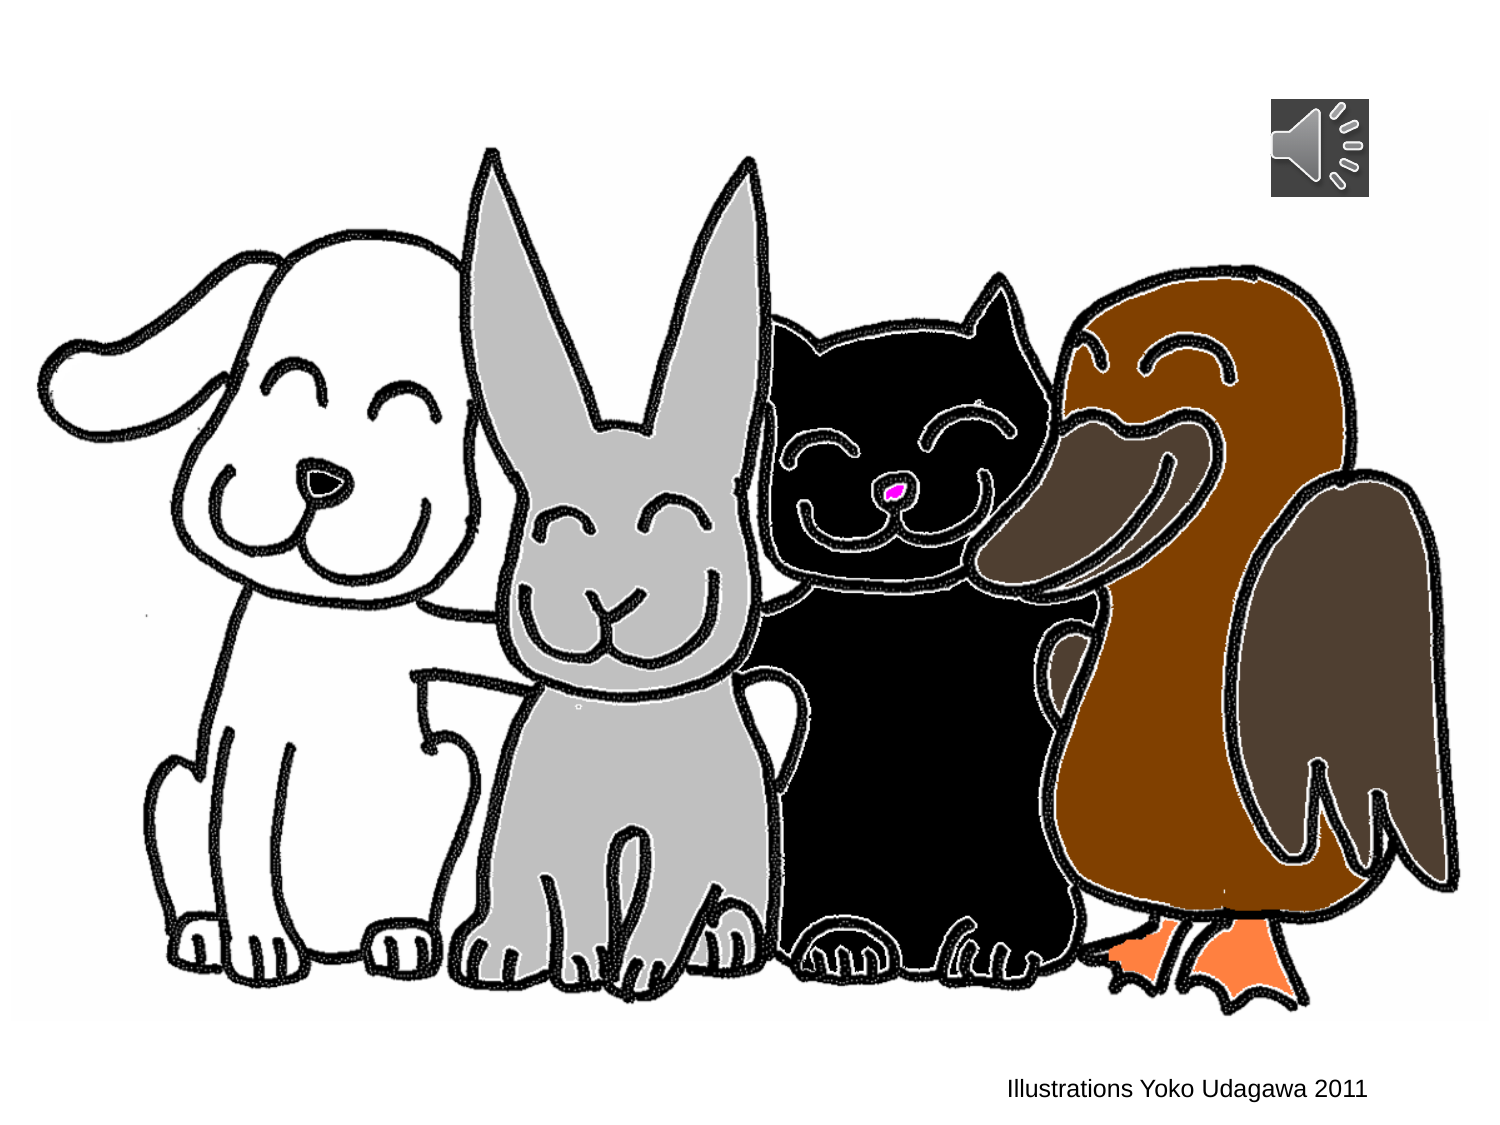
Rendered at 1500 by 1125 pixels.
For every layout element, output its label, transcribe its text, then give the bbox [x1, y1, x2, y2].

picture [10, 98, 1490, 1021]
text_box Illustrations Yoko Udagawa 2011 [992, 1064, 1500, 1110]
